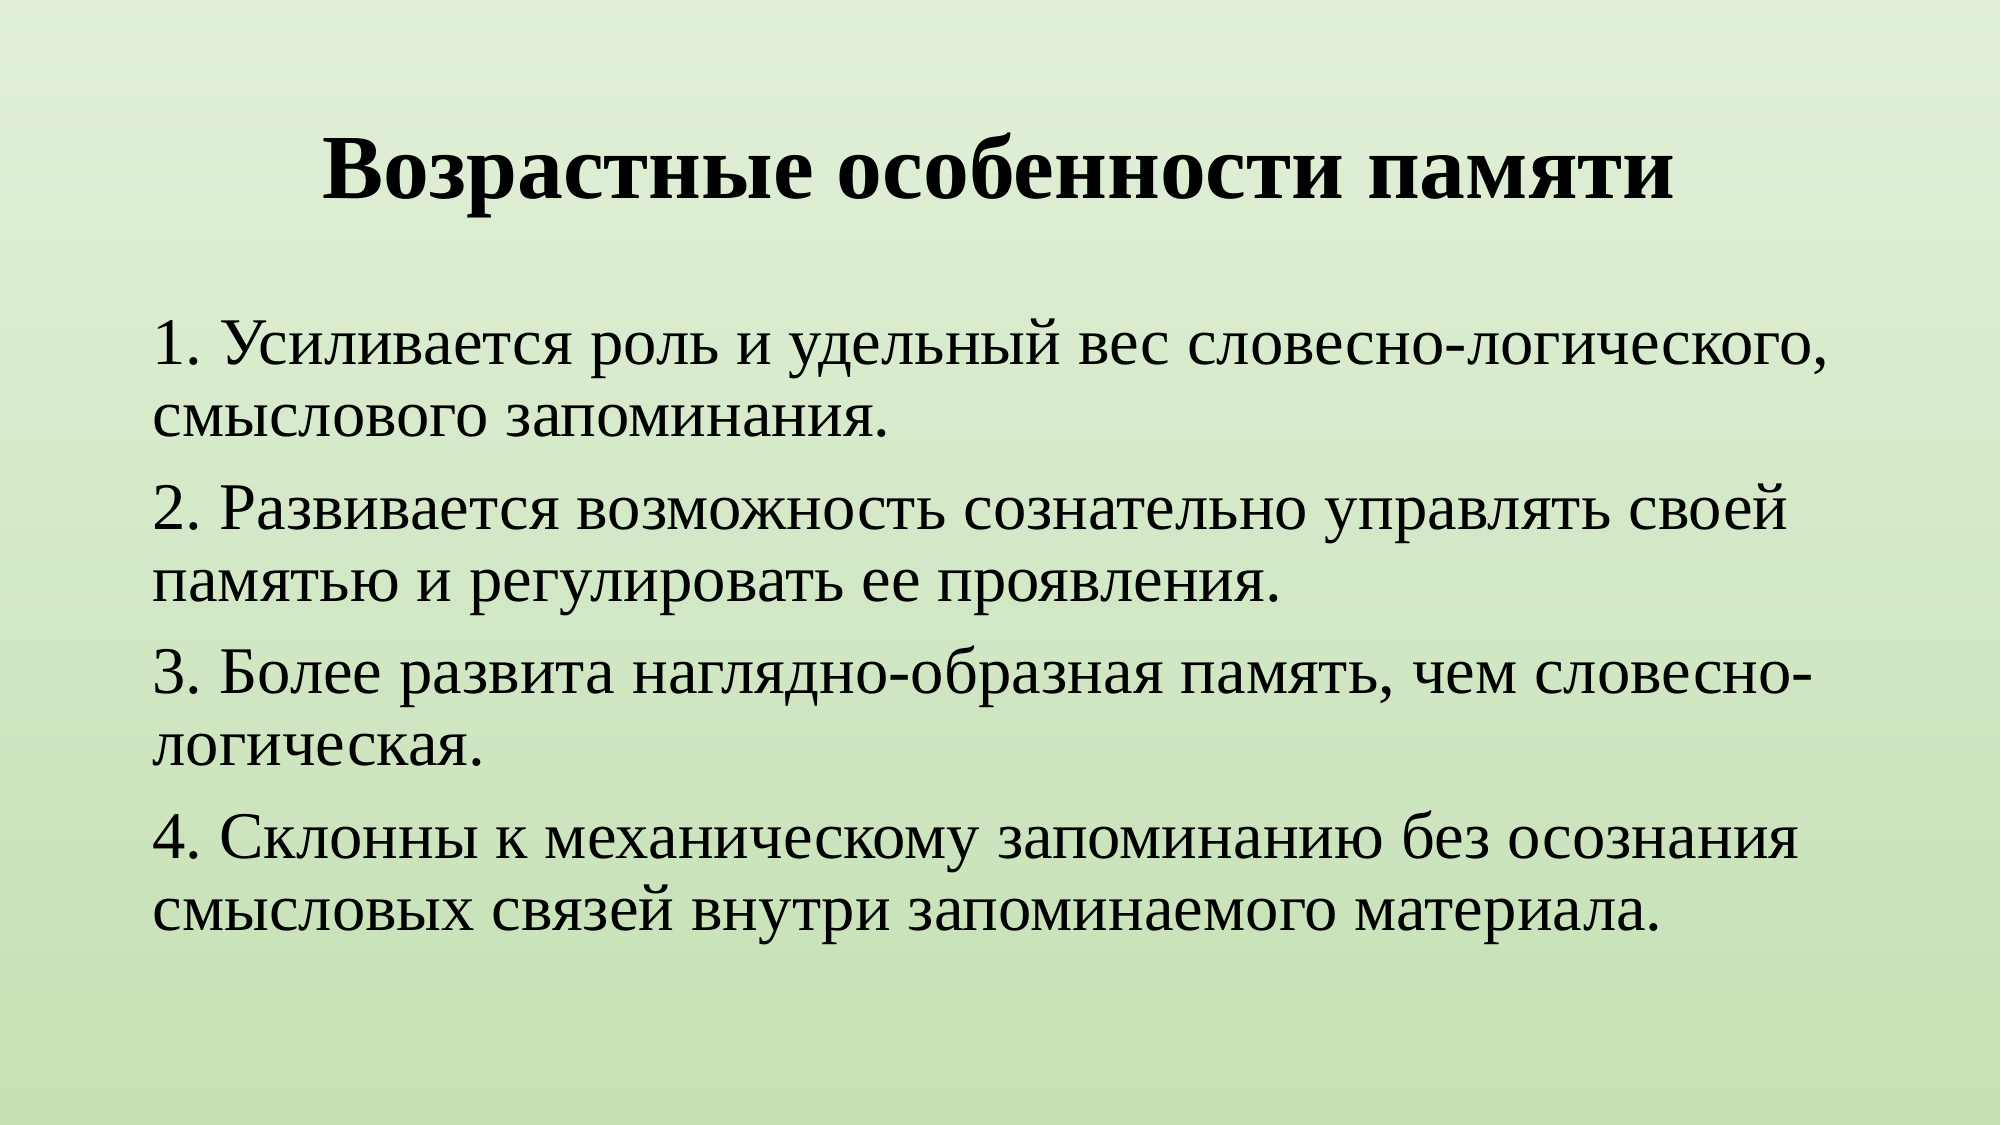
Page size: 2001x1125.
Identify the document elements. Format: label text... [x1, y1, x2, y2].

list 1. Усиливается роль и удельный вес словесно-логического, смыслового запоминания. 2. Развивается возможность сознательно управлять своей памятью и регулировать ее проявления. 3. Более развита наглядно-образная память, чем словесно-логическая. 4. Склонны к механическому запоминанию без осознания смысловых связей внутри запоминаемого материала. [137, 299, 1863, 1014]
title Возрастные особенности памяти [137, 59, 1863, 278]
